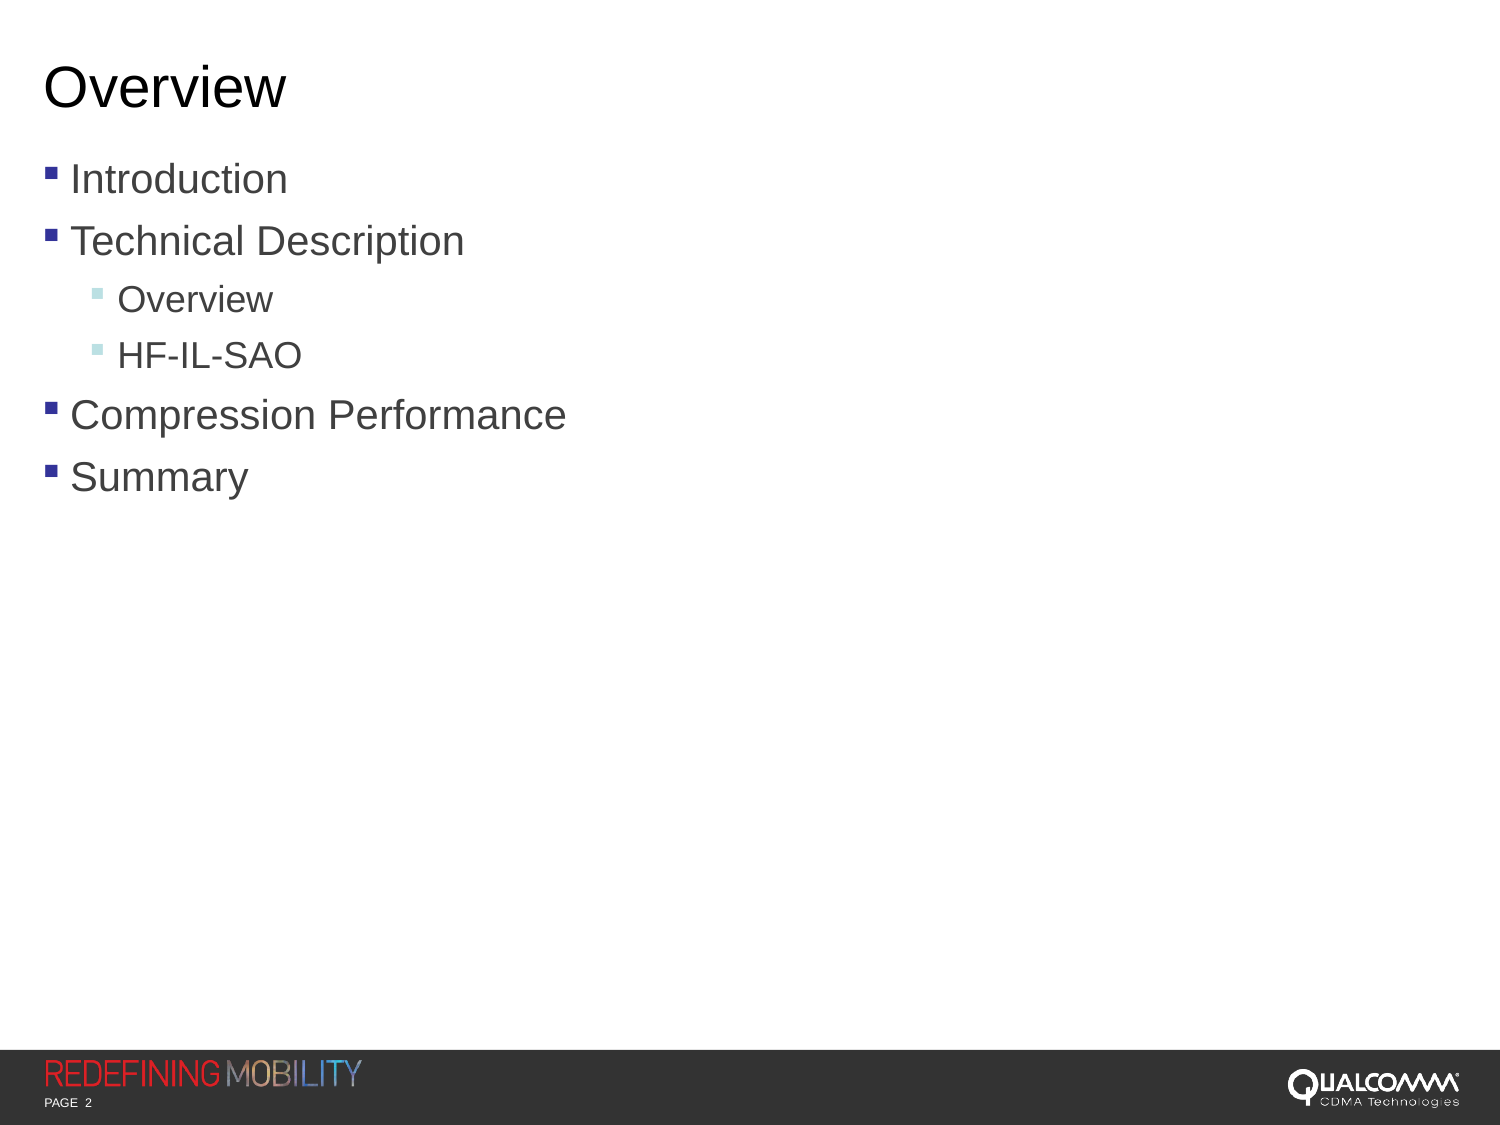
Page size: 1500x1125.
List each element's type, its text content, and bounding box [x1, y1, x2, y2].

picture [1278, 1058, 1478, 1114]
picture [30, 1048, 372, 1099]
list Introduction Technical Description Overview HF-IL-SAO Compression Performance Summary [26, 148, 1457, 1021]
title Overview [28, 44, 1462, 138]
